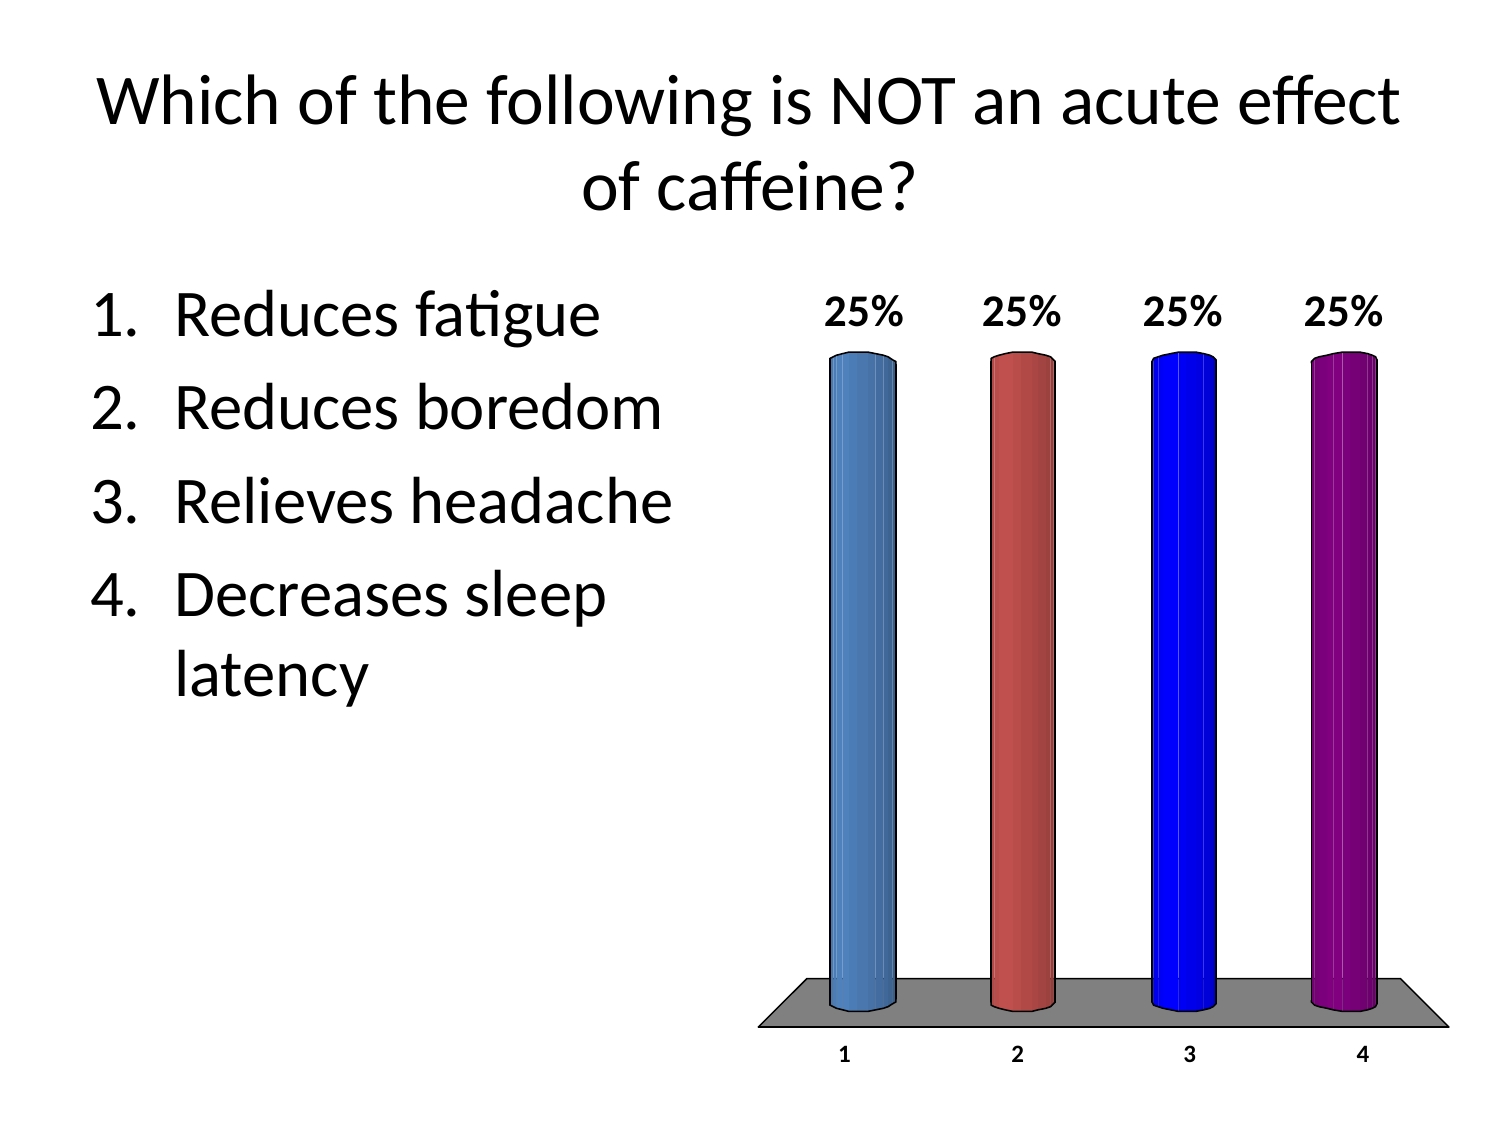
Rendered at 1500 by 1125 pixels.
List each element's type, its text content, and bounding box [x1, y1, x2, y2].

title Which of the following is NOT an acute effect of caffeine? [75, 45, 1425, 233]
list Reduces fatigue Reduces boredom Relieves headache Decreases sleep latency [75, 262, 750, 1005]
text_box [739, 270, 1490, 1115]
